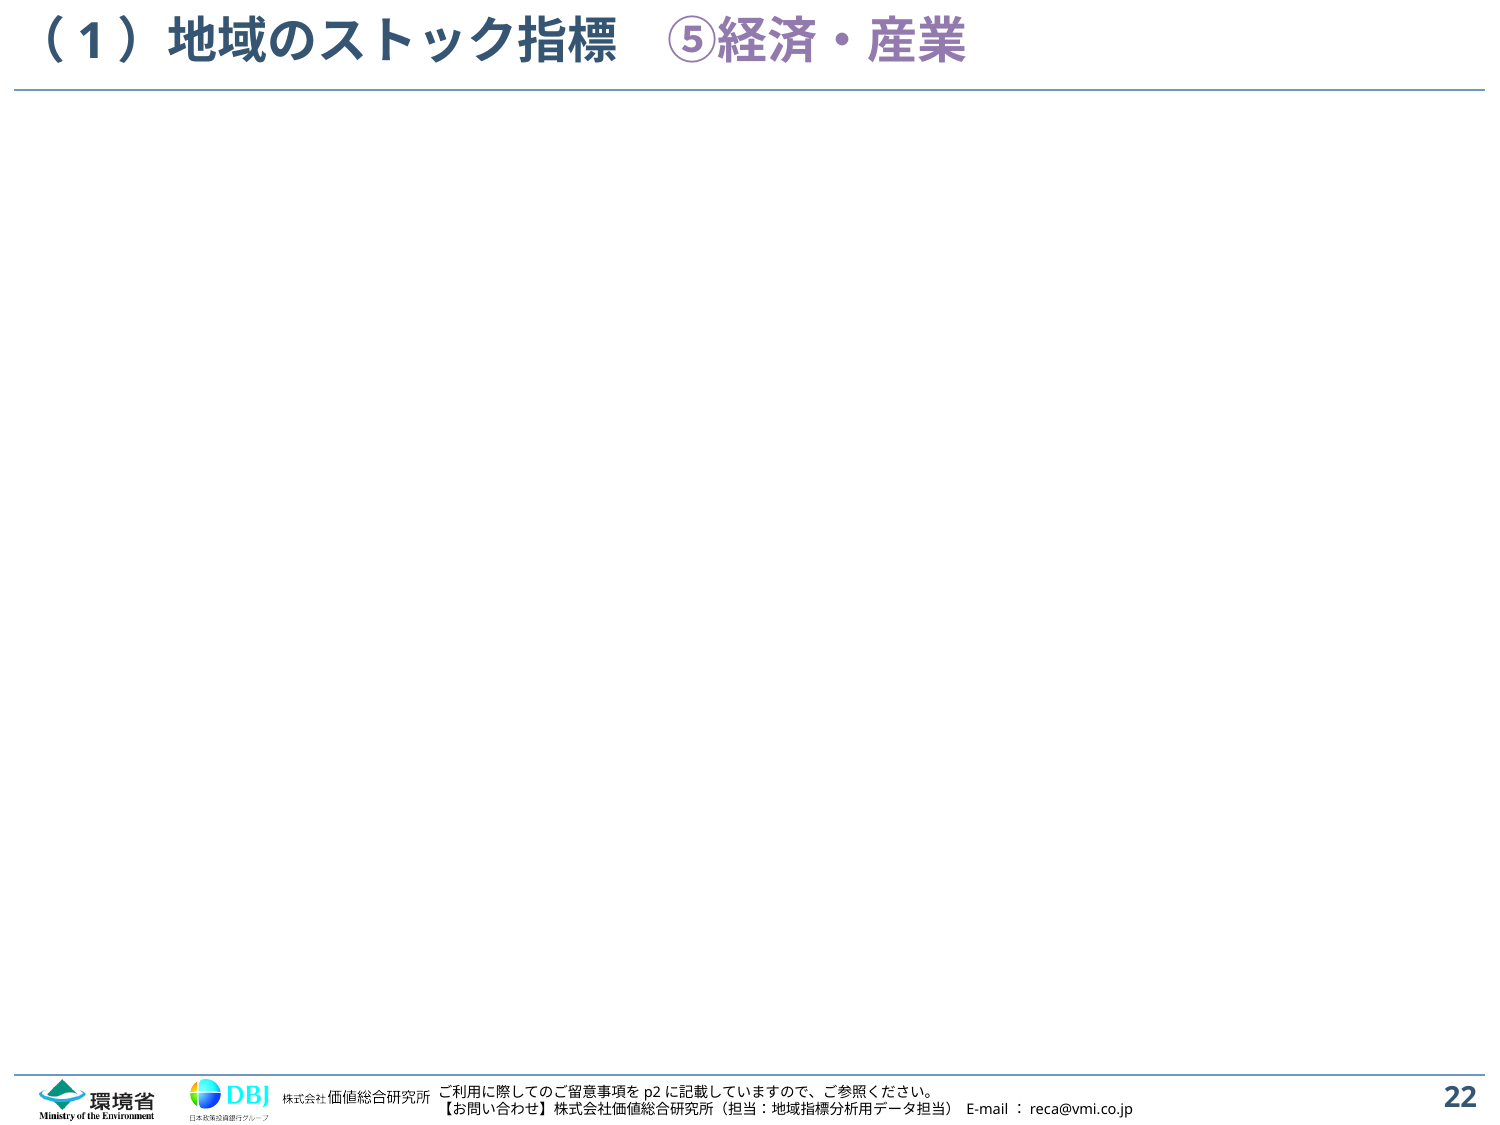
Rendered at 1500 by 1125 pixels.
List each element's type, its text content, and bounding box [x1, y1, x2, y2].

picture [186, 1076, 434, 1125]
title （1）地域のストック指標 ⑤経済・産業 [0, 0, 1500, 87]
picture [36, 1079, 157, 1124]
slide_number 22 [1427, 1070, 1493, 1112]
